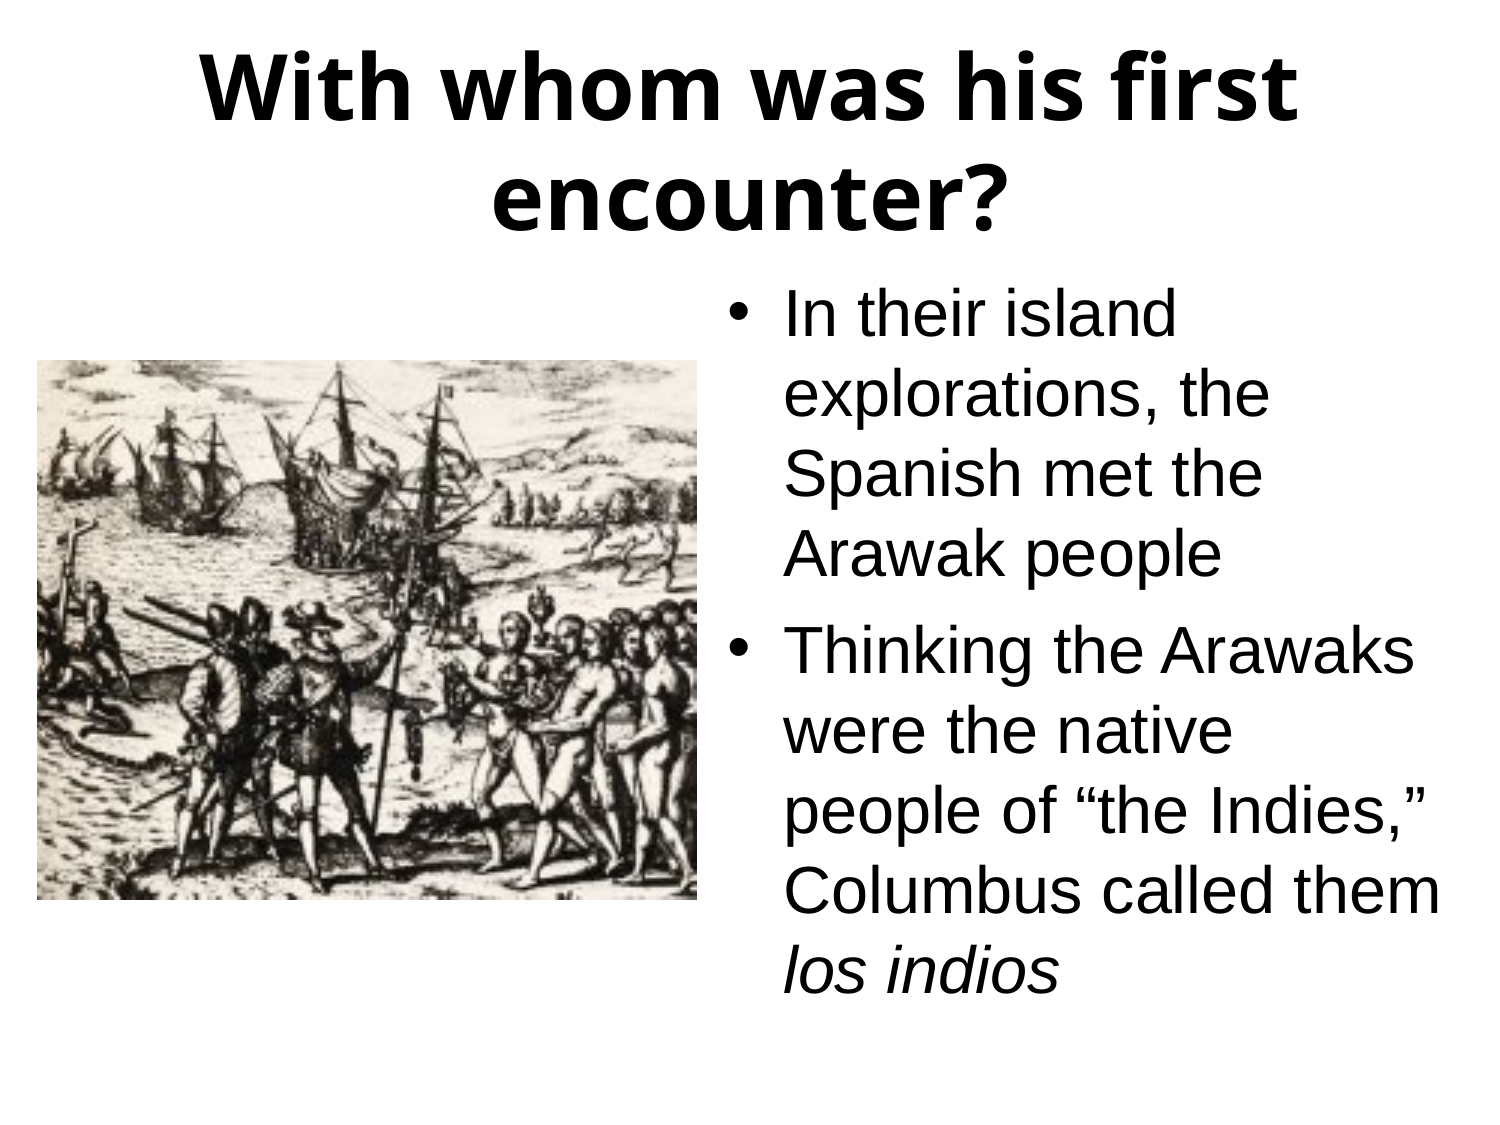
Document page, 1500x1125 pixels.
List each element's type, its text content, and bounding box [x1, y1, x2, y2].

list In their island explorations, the Spanish met the Arawak people Thinking the Arawaks were the native people of “the Indies,” Columbus called them los indios [712, 262, 1463, 1125]
picture [37, 360, 697, 901]
title With whom was his first encounter? [75, 21, 1425, 257]
